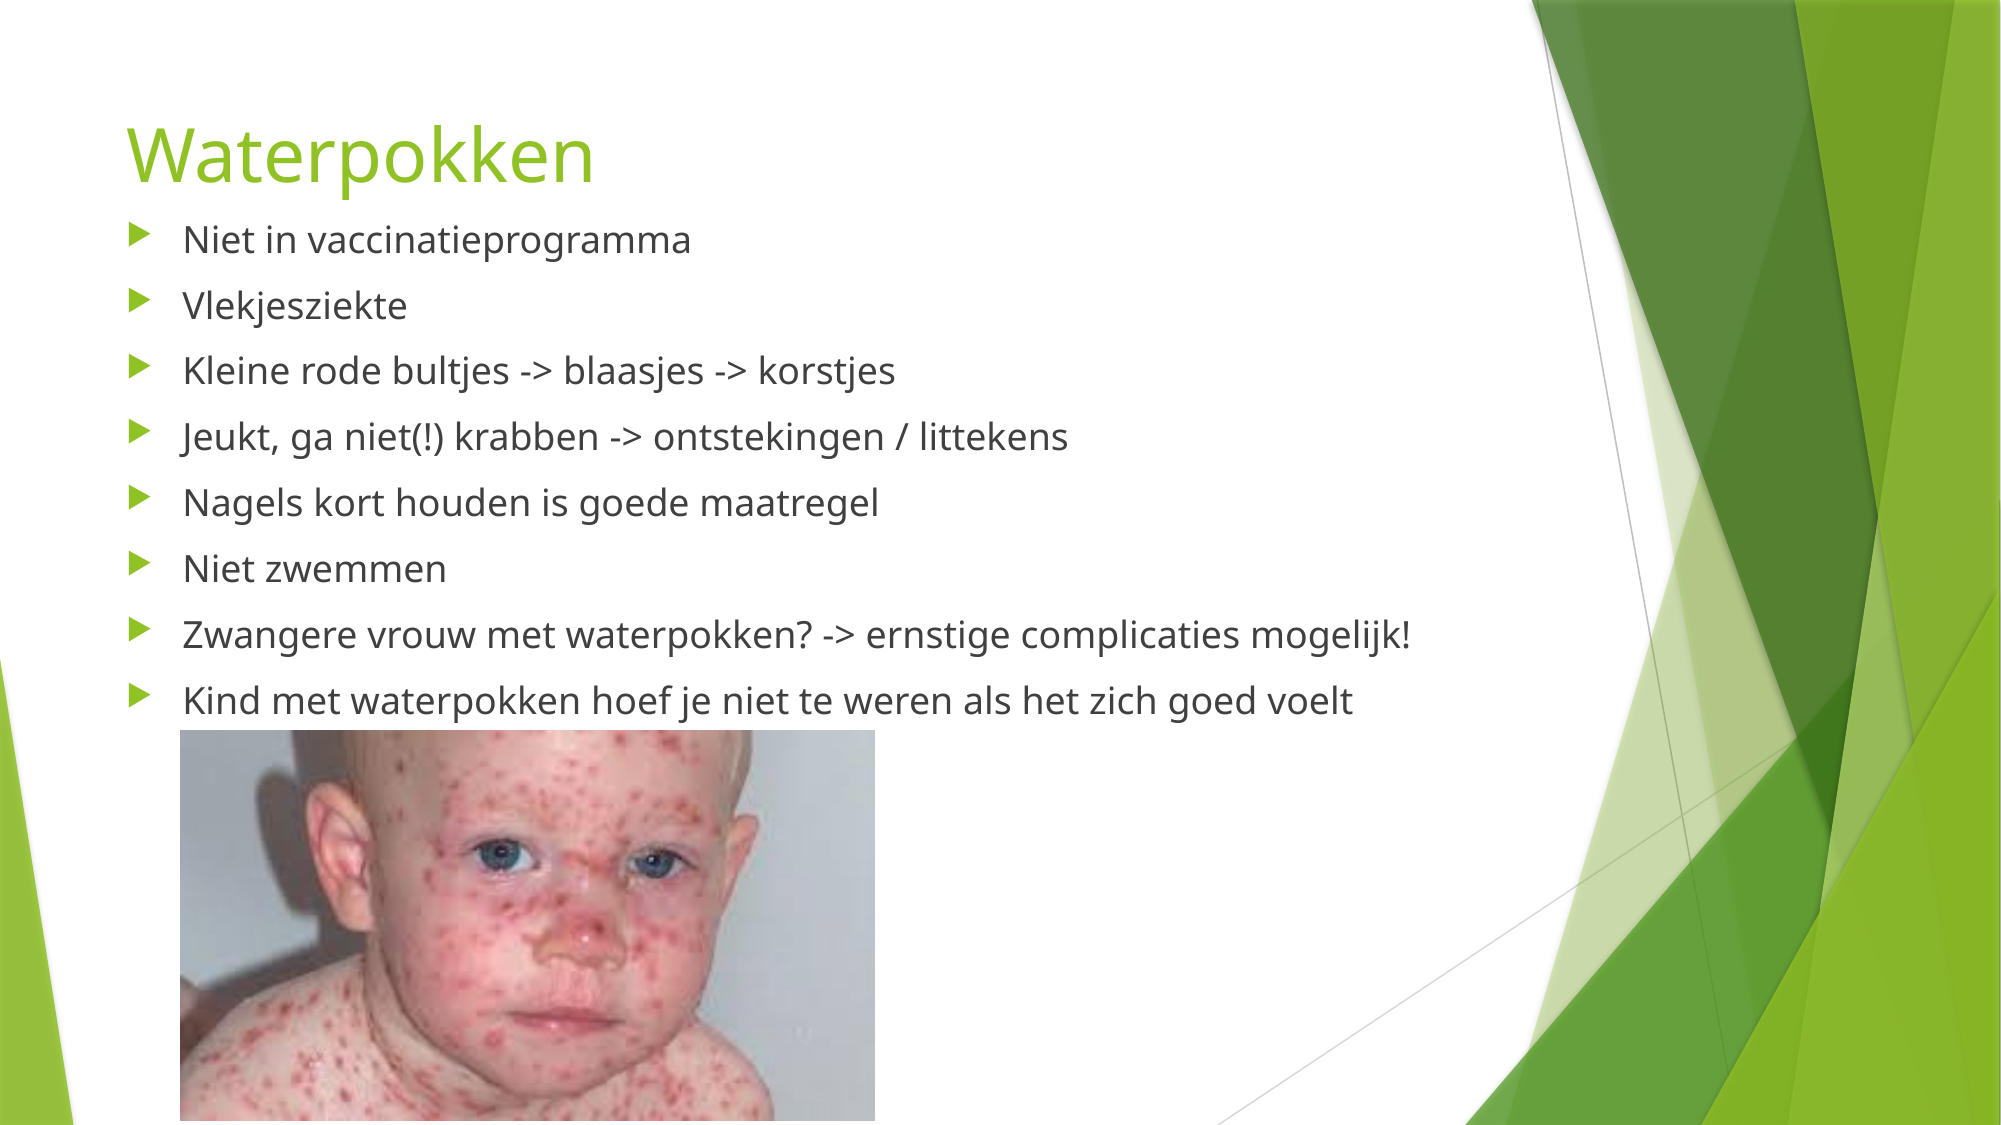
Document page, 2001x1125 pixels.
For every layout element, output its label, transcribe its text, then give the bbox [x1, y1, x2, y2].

list Niet in vaccinatieprogramma Vlekjesziekte Kleine rode bultjes -> blaasjes -> korstjes Jeukt, ga niet(!) krabben -> ontstekingen / littekens Nagels kort houden is goede maatregel Niet zwemmen Zwangere vrouw met waterpokken? -> ernstige complicaties mogelijk! Kind met waterpokken hoef je niet te weren als het zich goed voelt [111, 208, 1522, 845]
title Waterpokken [111, 99, 1522, 208]
picture [179, 729, 875, 1121]
